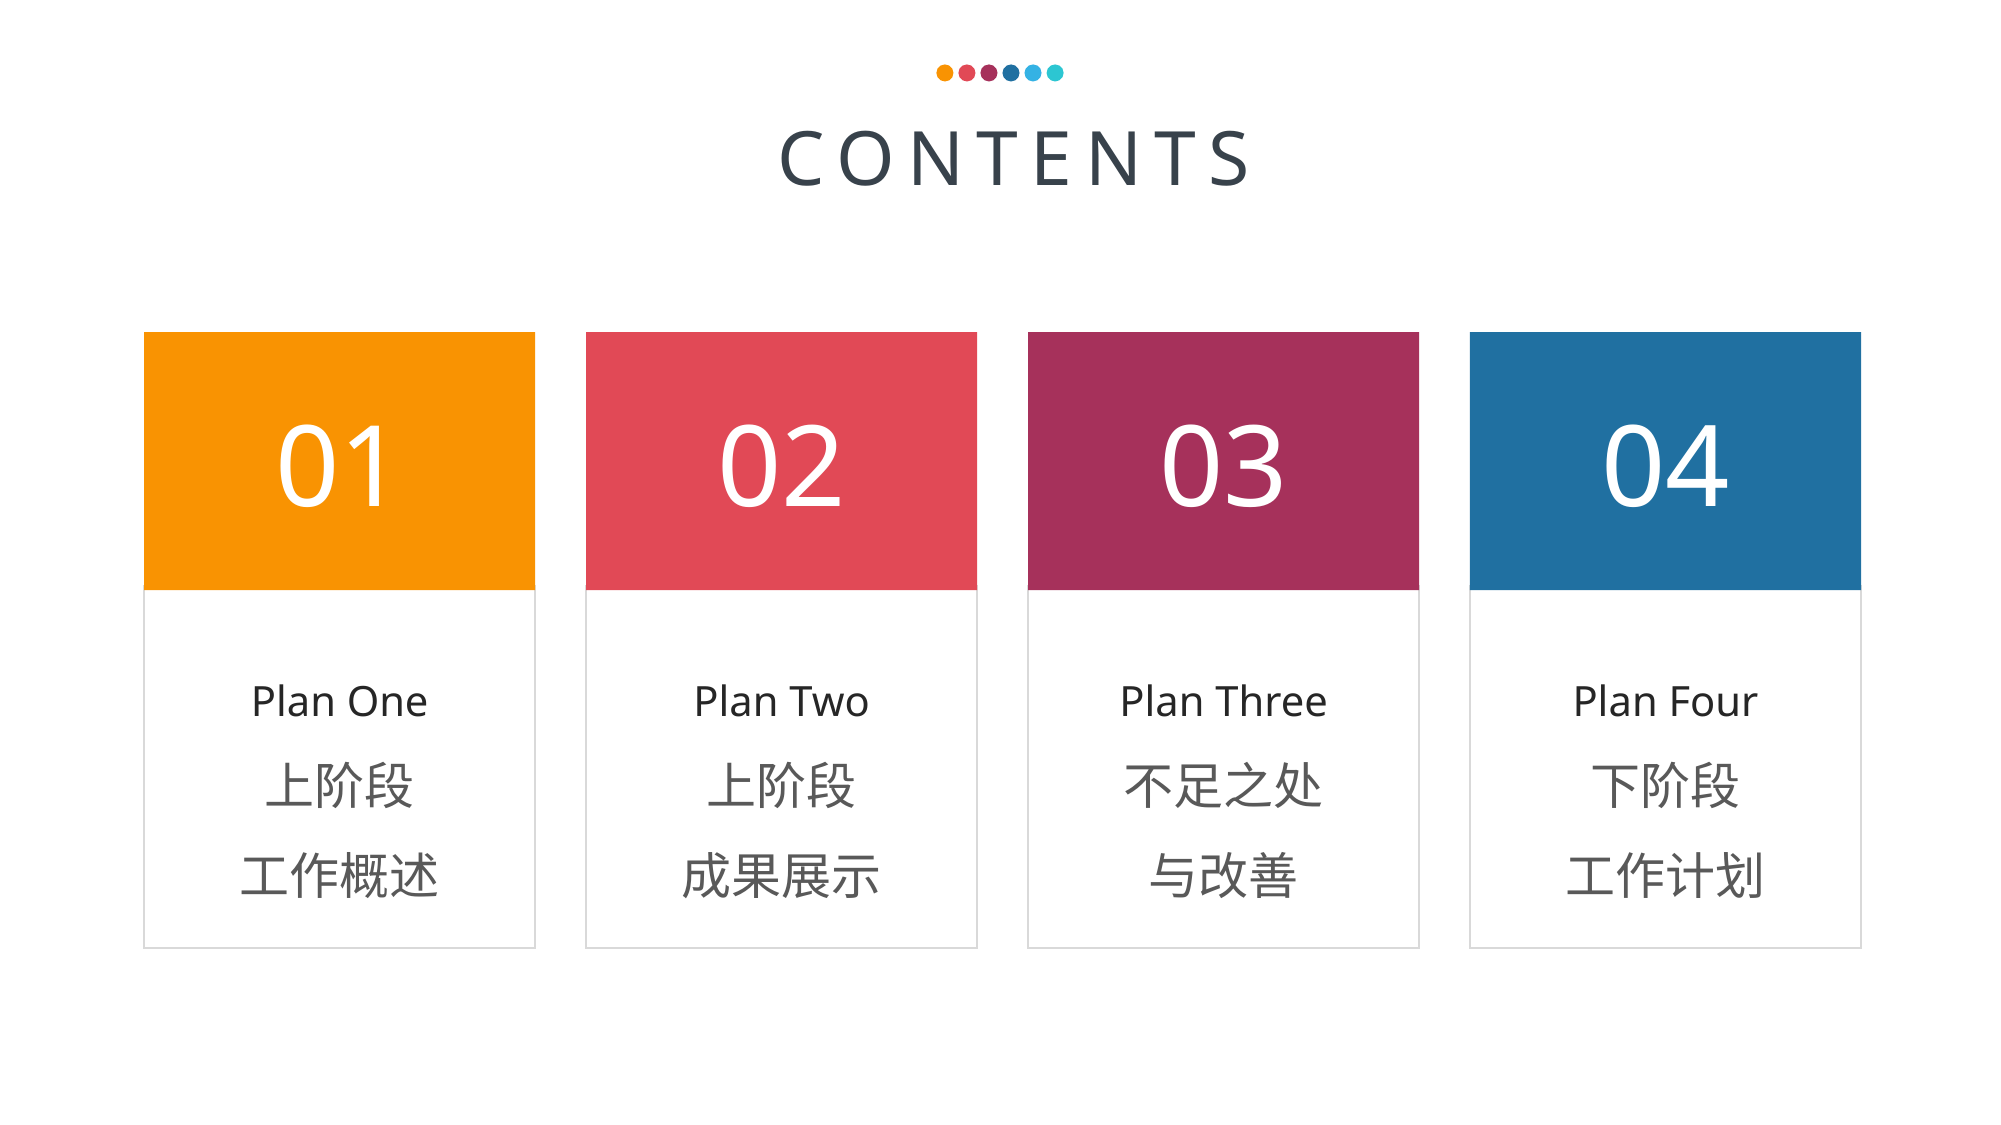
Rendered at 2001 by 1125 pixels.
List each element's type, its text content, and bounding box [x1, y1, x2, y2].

text_box CONTENTS [731, 103, 1266, 209]
text_box Plan Three 不足之处 与改善 [1059, 667, 1388, 913]
text_box [586, 591, 978, 949]
text_box Plan Four 下阶段 工作计划 [1501, 667, 1830, 913]
text_box 02 [586, 332, 978, 591]
text_box [1469, 591, 1862, 949]
text_box 03 [1028, 332, 1420, 591]
text_box 04 [1469, 332, 1862, 591]
text_box [144, 591, 536, 949]
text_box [936, 64, 1064, 82]
text_box [1028, 591, 1420, 949]
text_box Plan One 上阶段 工作概述 [175, 667, 504, 913]
text_box Plan Two 上阶段 成果展示 [617, 667, 946, 913]
text_box 01 [144, 332, 536, 591]
